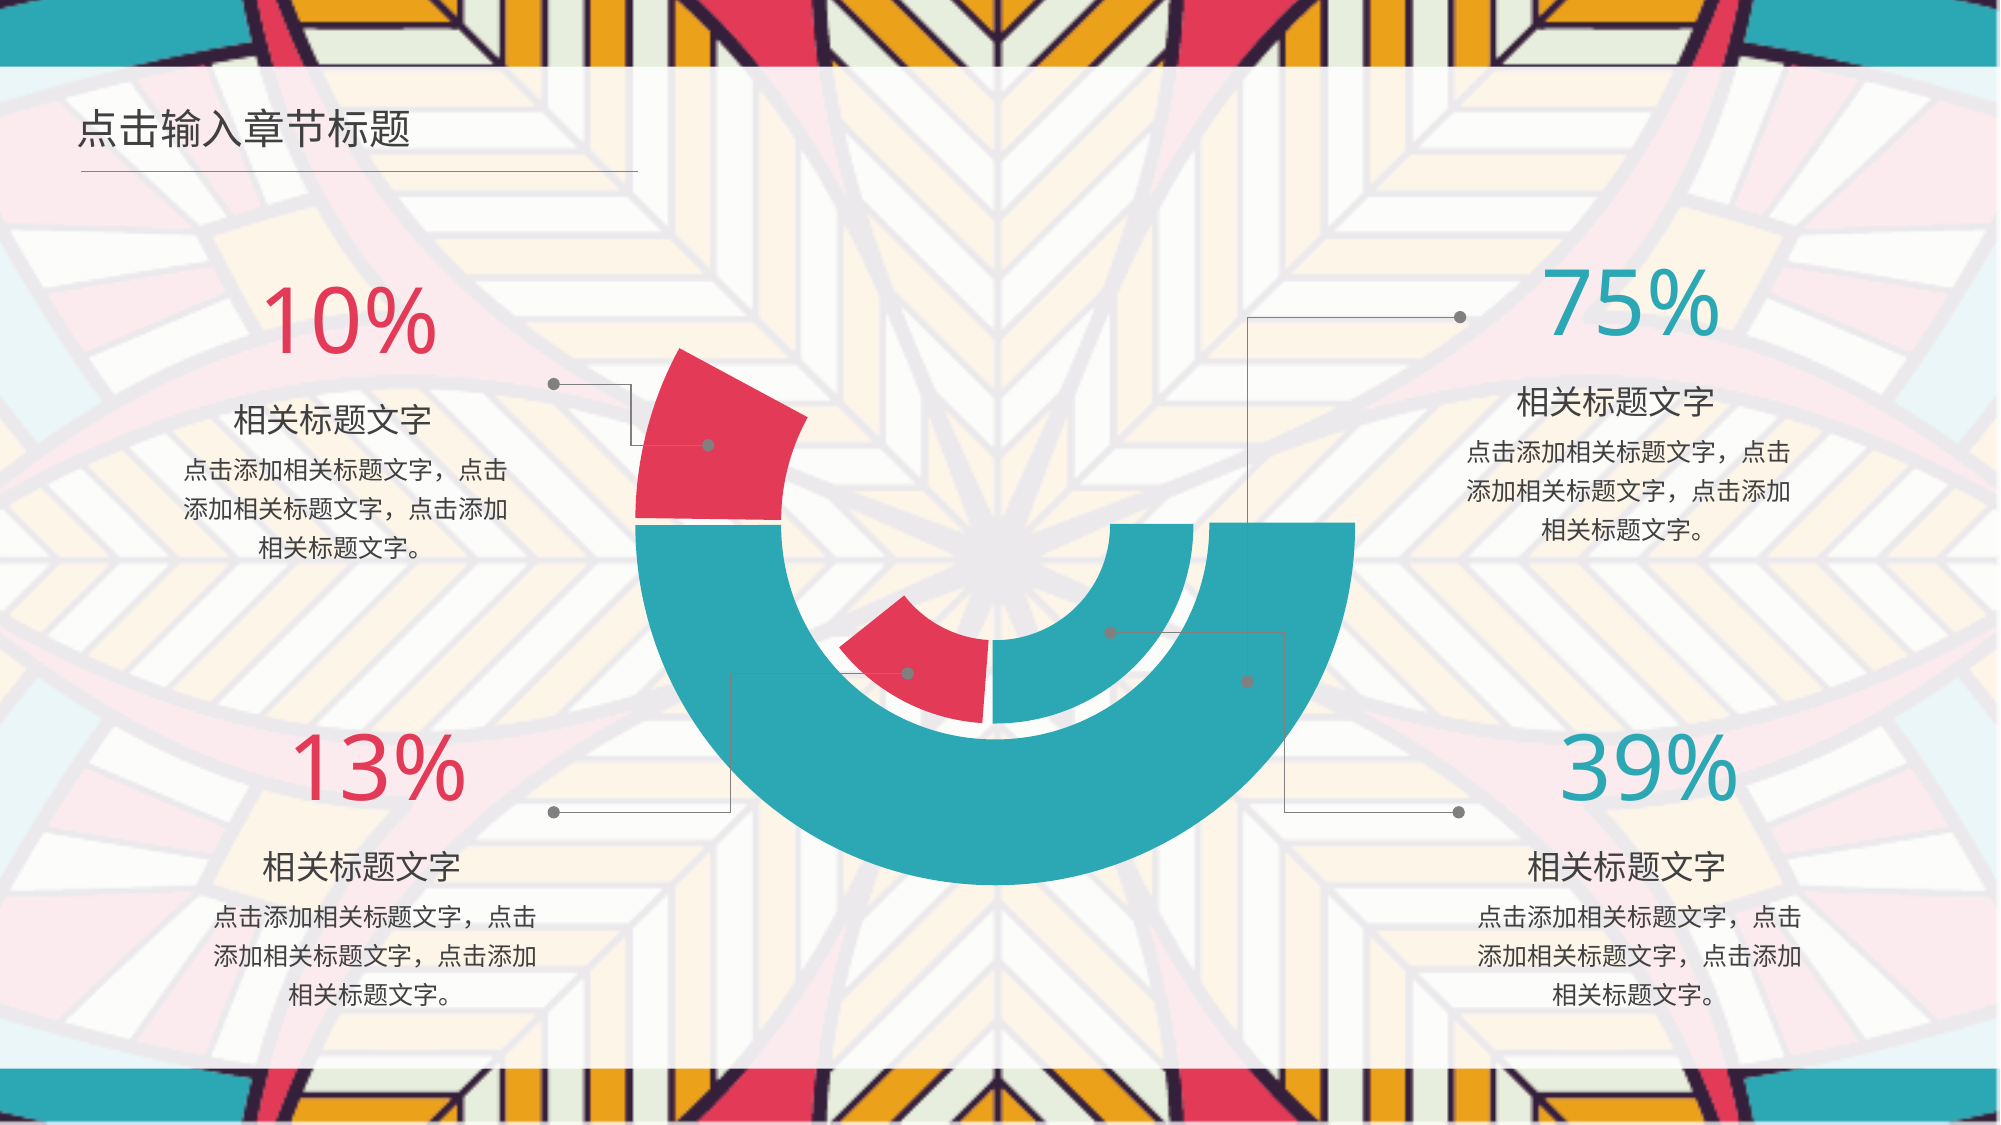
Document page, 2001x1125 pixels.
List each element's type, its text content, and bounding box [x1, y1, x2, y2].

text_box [553, 384, 709, 446]
picture [0, 0, 2000, 66]
list 点击输入章节标题 [61, 90, 784, 172]
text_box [197, 700, 554, 1019]
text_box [1450, 235, 1807, 554]
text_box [1110, 632, 1459, 813]
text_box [167, 253, 525, 572]
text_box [1171, 393, 1537, 606]
picture [0, 1069, 2000, 1125]
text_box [1461, 700, 1819, 1019]
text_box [708, 233, 1283, 813]
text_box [553, 673, 908, 813]
